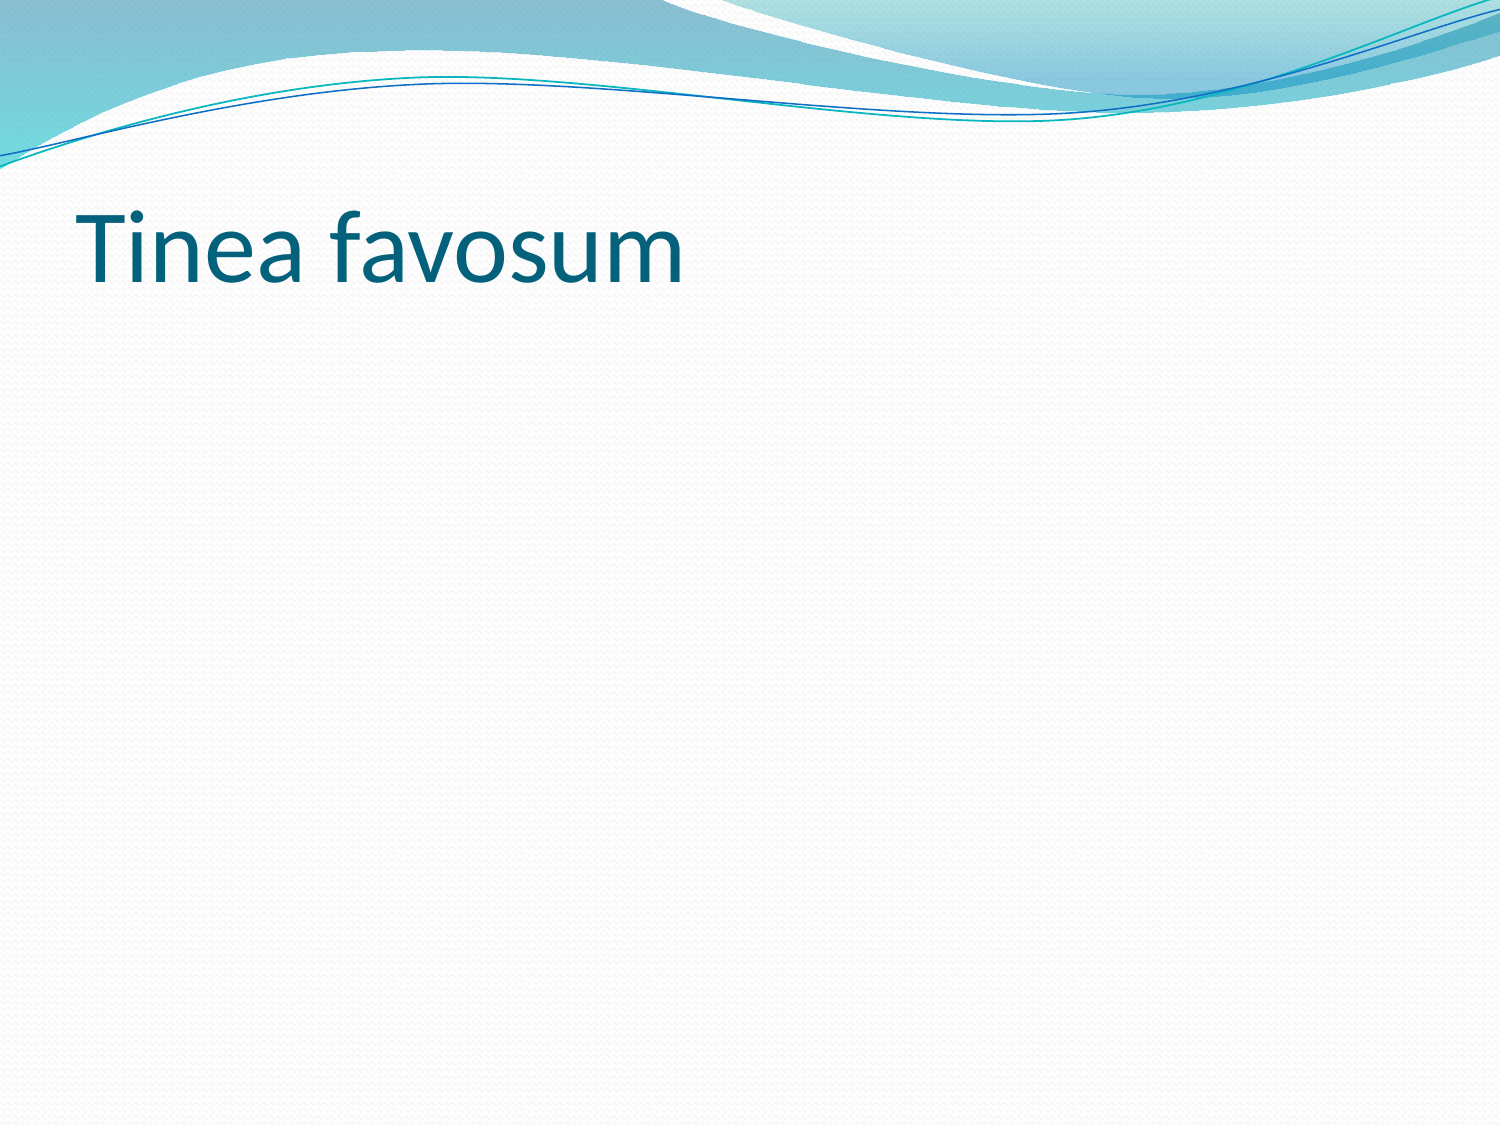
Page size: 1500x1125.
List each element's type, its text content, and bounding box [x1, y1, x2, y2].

title Tinea favosum [74, 115, 1426, 304]
